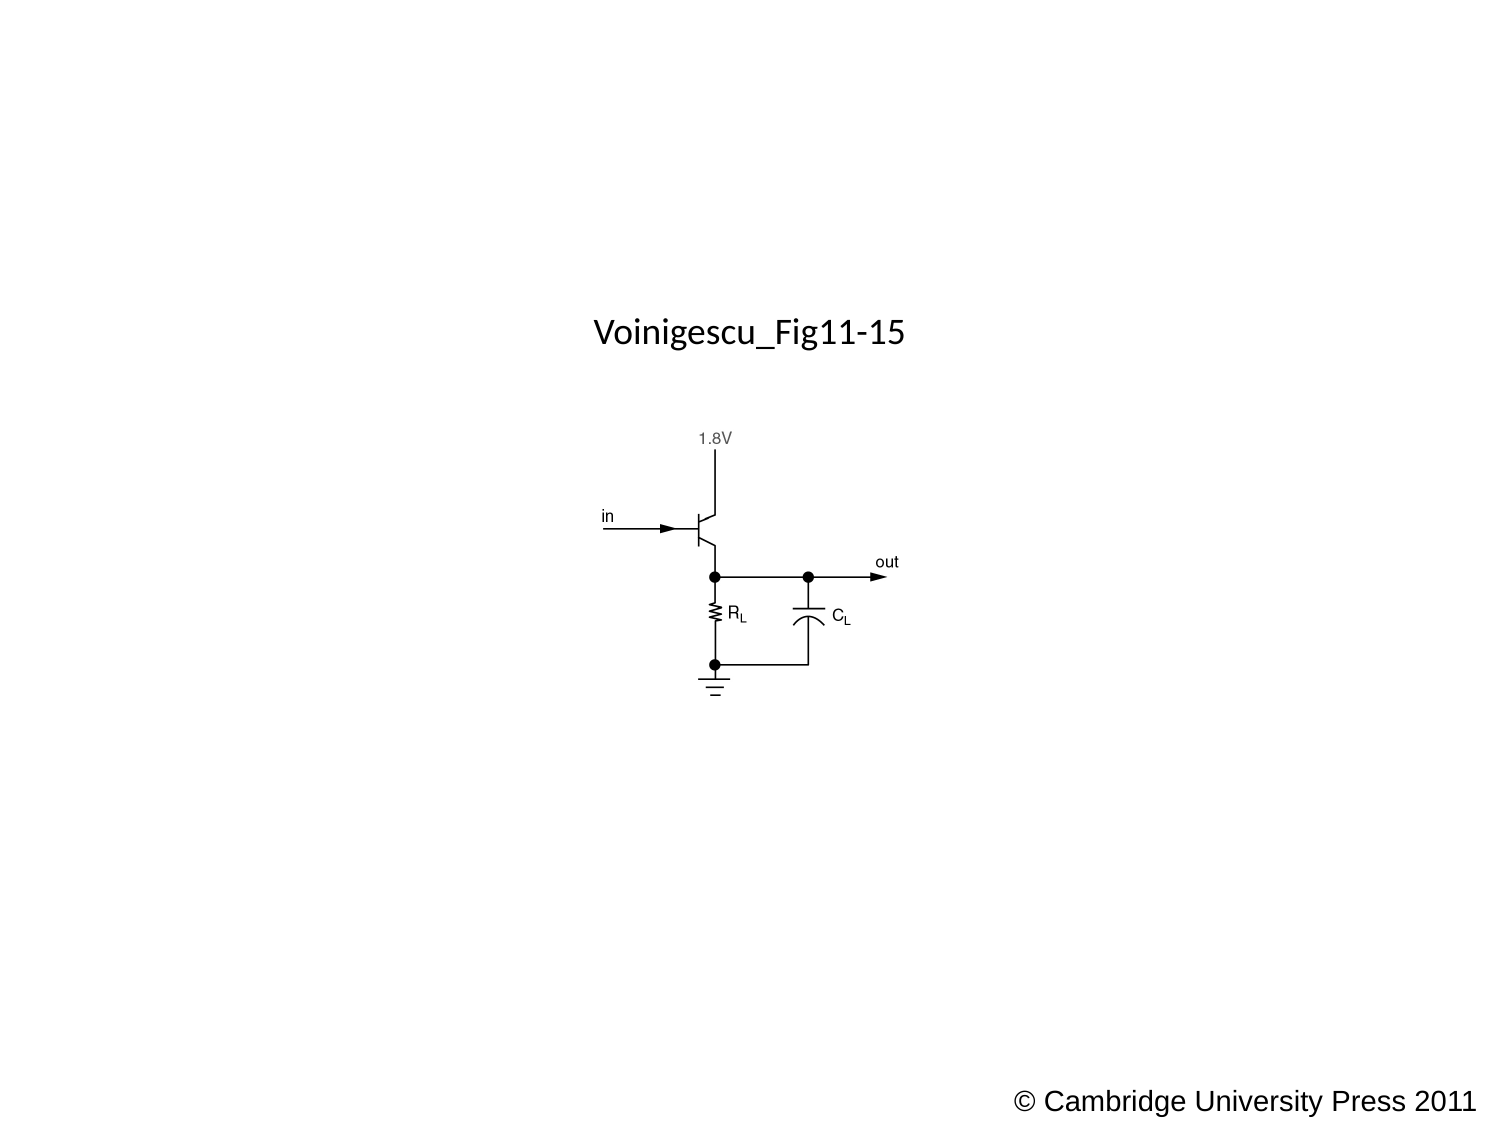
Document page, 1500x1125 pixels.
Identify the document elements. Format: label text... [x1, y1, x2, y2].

text_box © Cambridge University Press 2011 [907, 1074, 1493, 1125]
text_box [576, 299, 924, 696]
